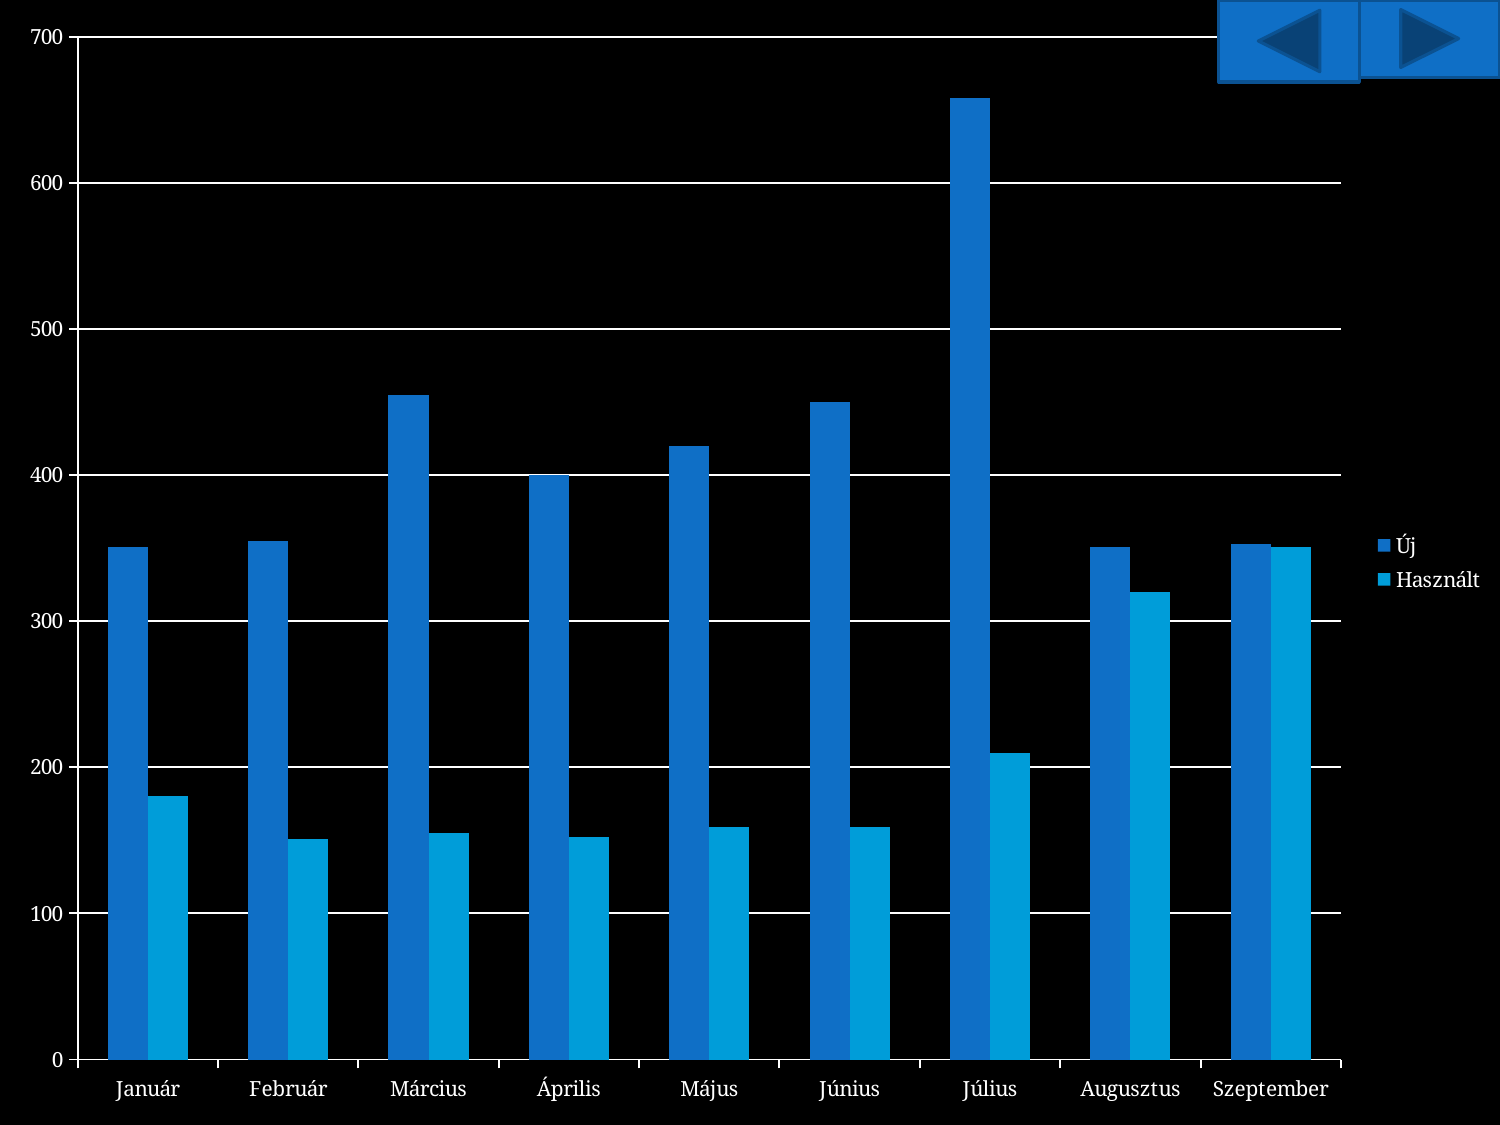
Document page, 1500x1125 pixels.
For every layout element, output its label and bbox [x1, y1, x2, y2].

chart [0, 0, 1500, 1125]
